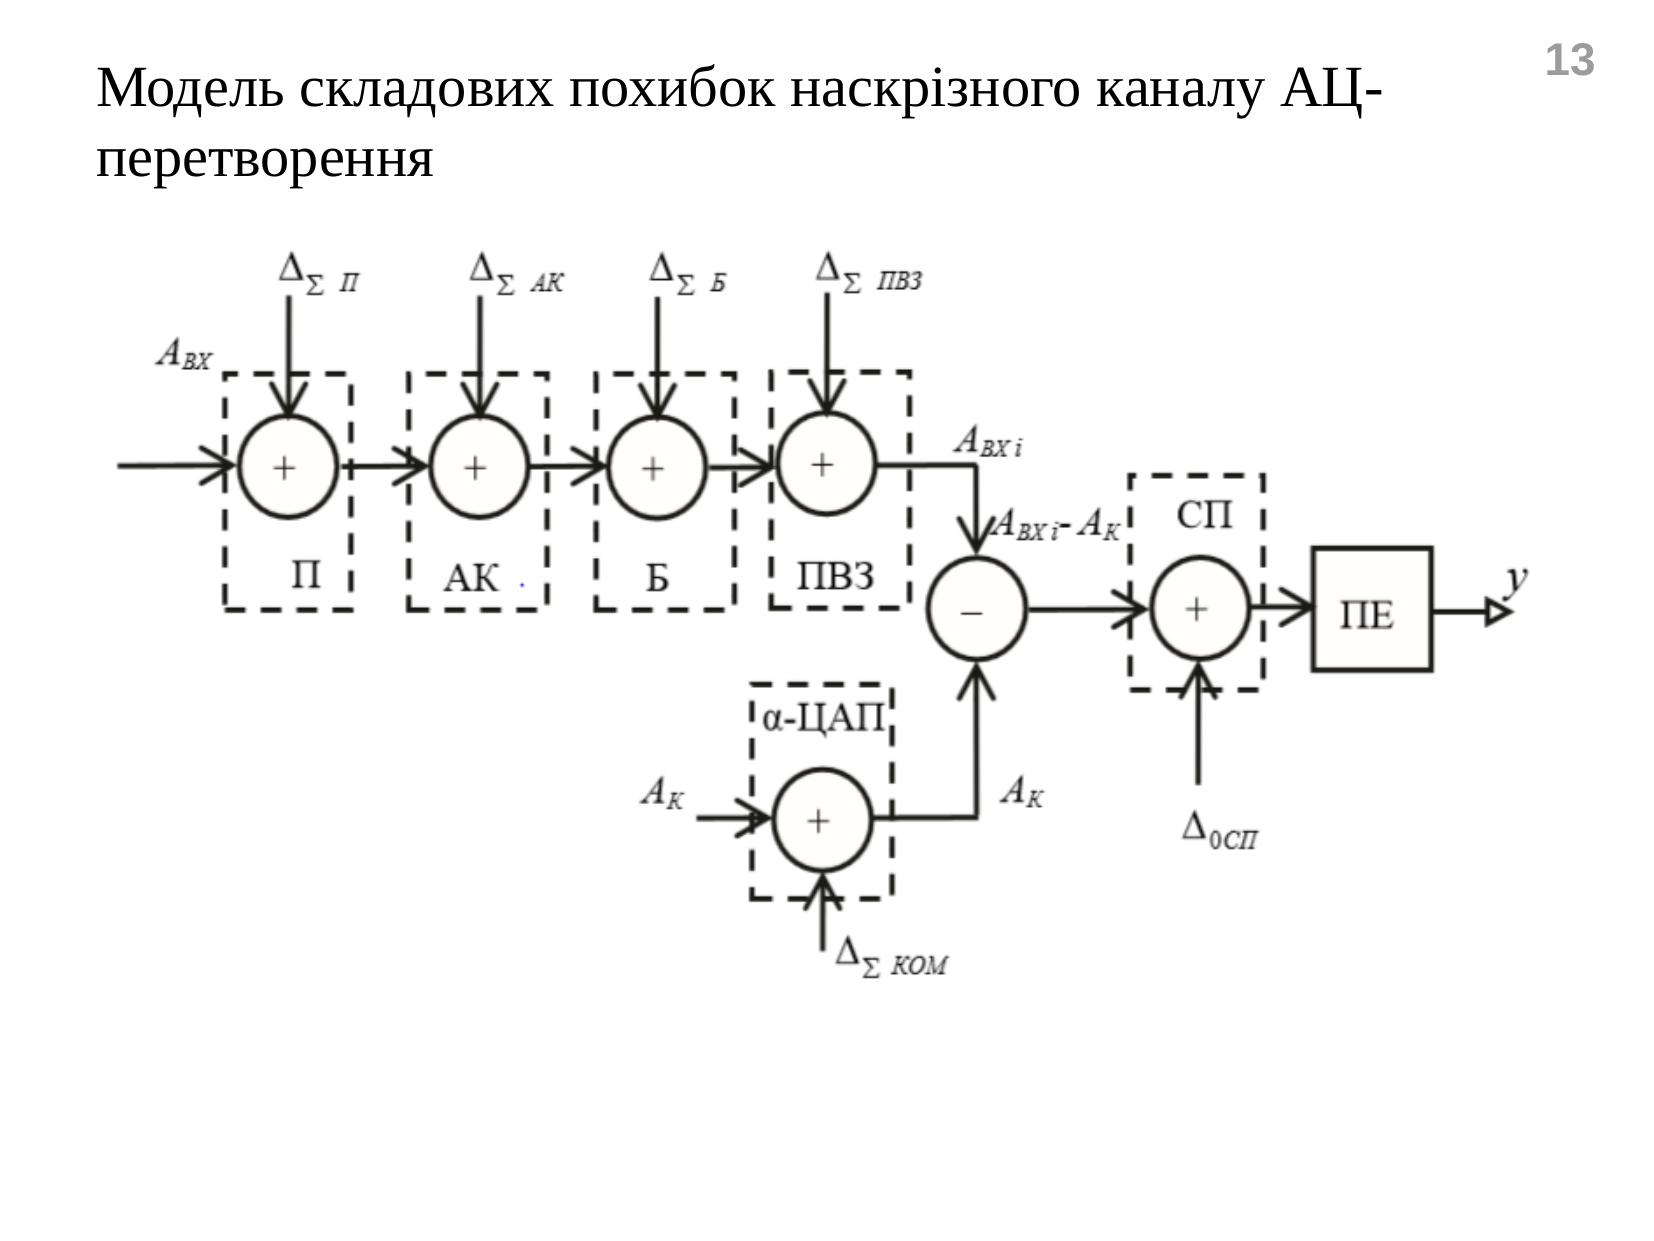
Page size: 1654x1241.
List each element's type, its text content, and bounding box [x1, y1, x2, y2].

picture [114, 229, 1535, 987]
text_box Модель складових похибок наскрізного каналу АЦ-перетворення [81, 41, 1535, 196]
